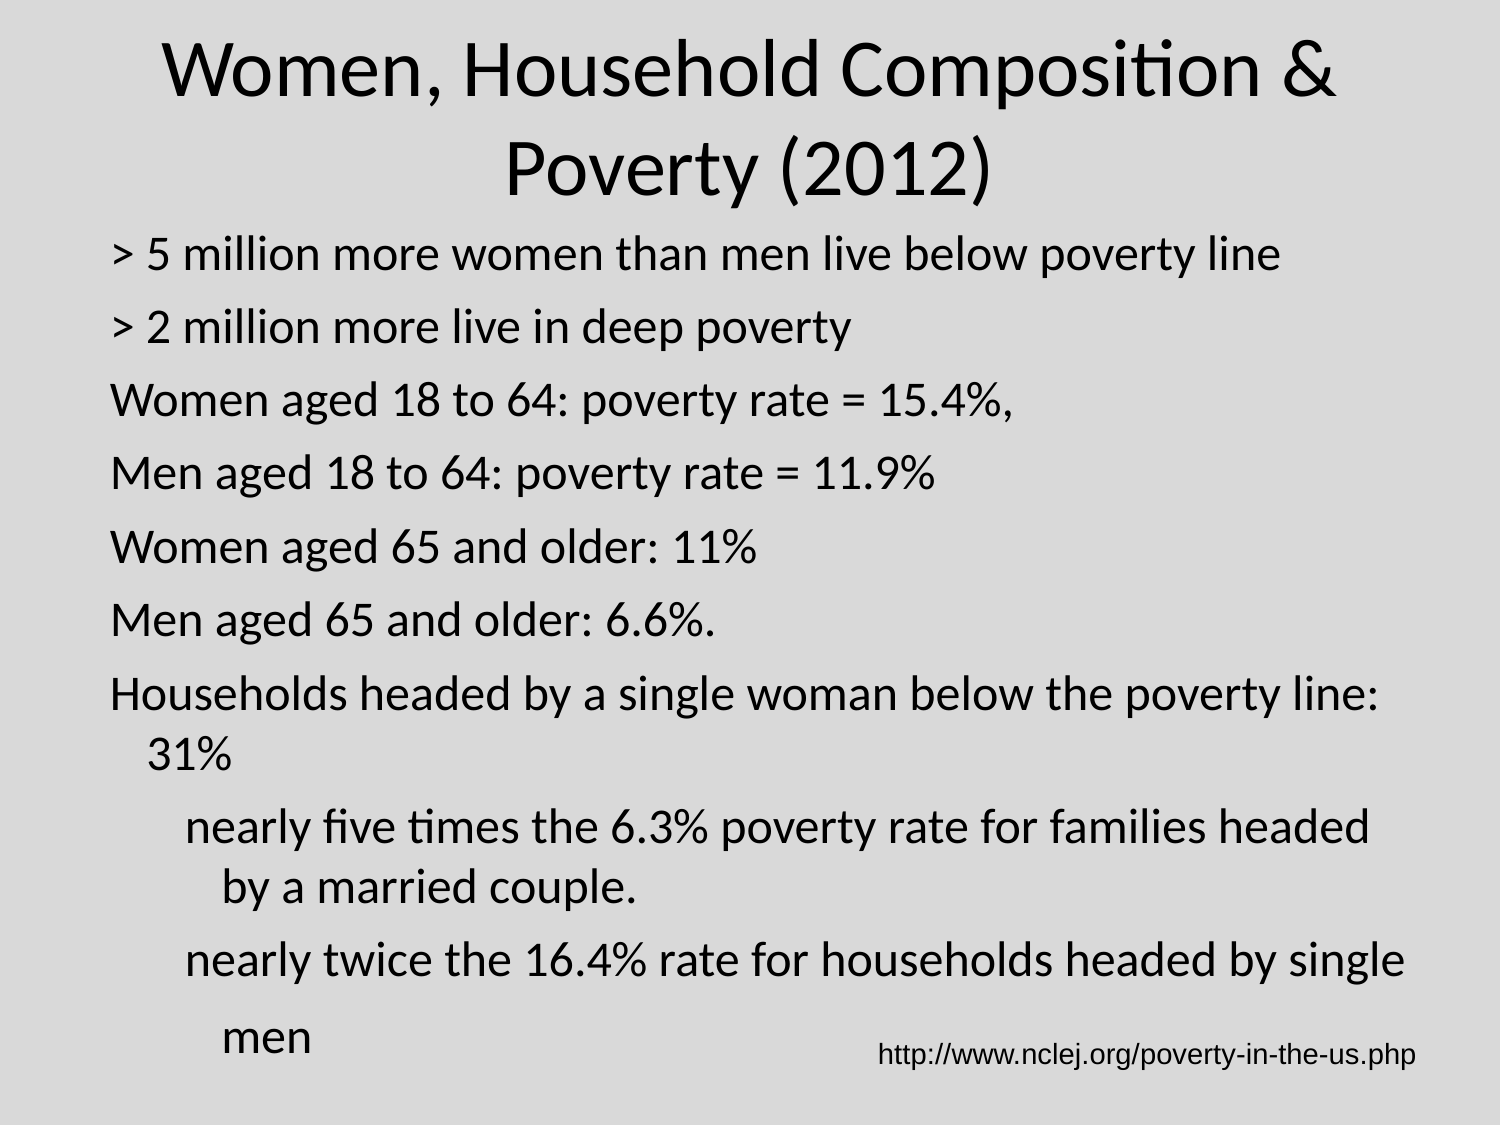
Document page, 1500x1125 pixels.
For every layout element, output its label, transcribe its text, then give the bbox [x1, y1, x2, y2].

text_box http://www.nclej.org/poverty-in-the-us.php [862, 1020, 1463, 1096]
list > 5 million more women than men live below poverty line > 2 million more live in deep poverty Women aged 18 to 64: poverty rate = 15.4%, Men aged 18 to 64: poverty rate = 11.9% Women aged 65 and older: 11% Men aged 65 and older: 6.6%. Households headed by a single woman below the poverty line: 31% nearly five times the 6.3% poverty rate for families headed by a married couple. nearly twice the 16.4% rate for households headed by single men [75, 205, 1425, 1079]
title Women, Household Composition & Poverty (2012) [75, 33, 1425, 205]
